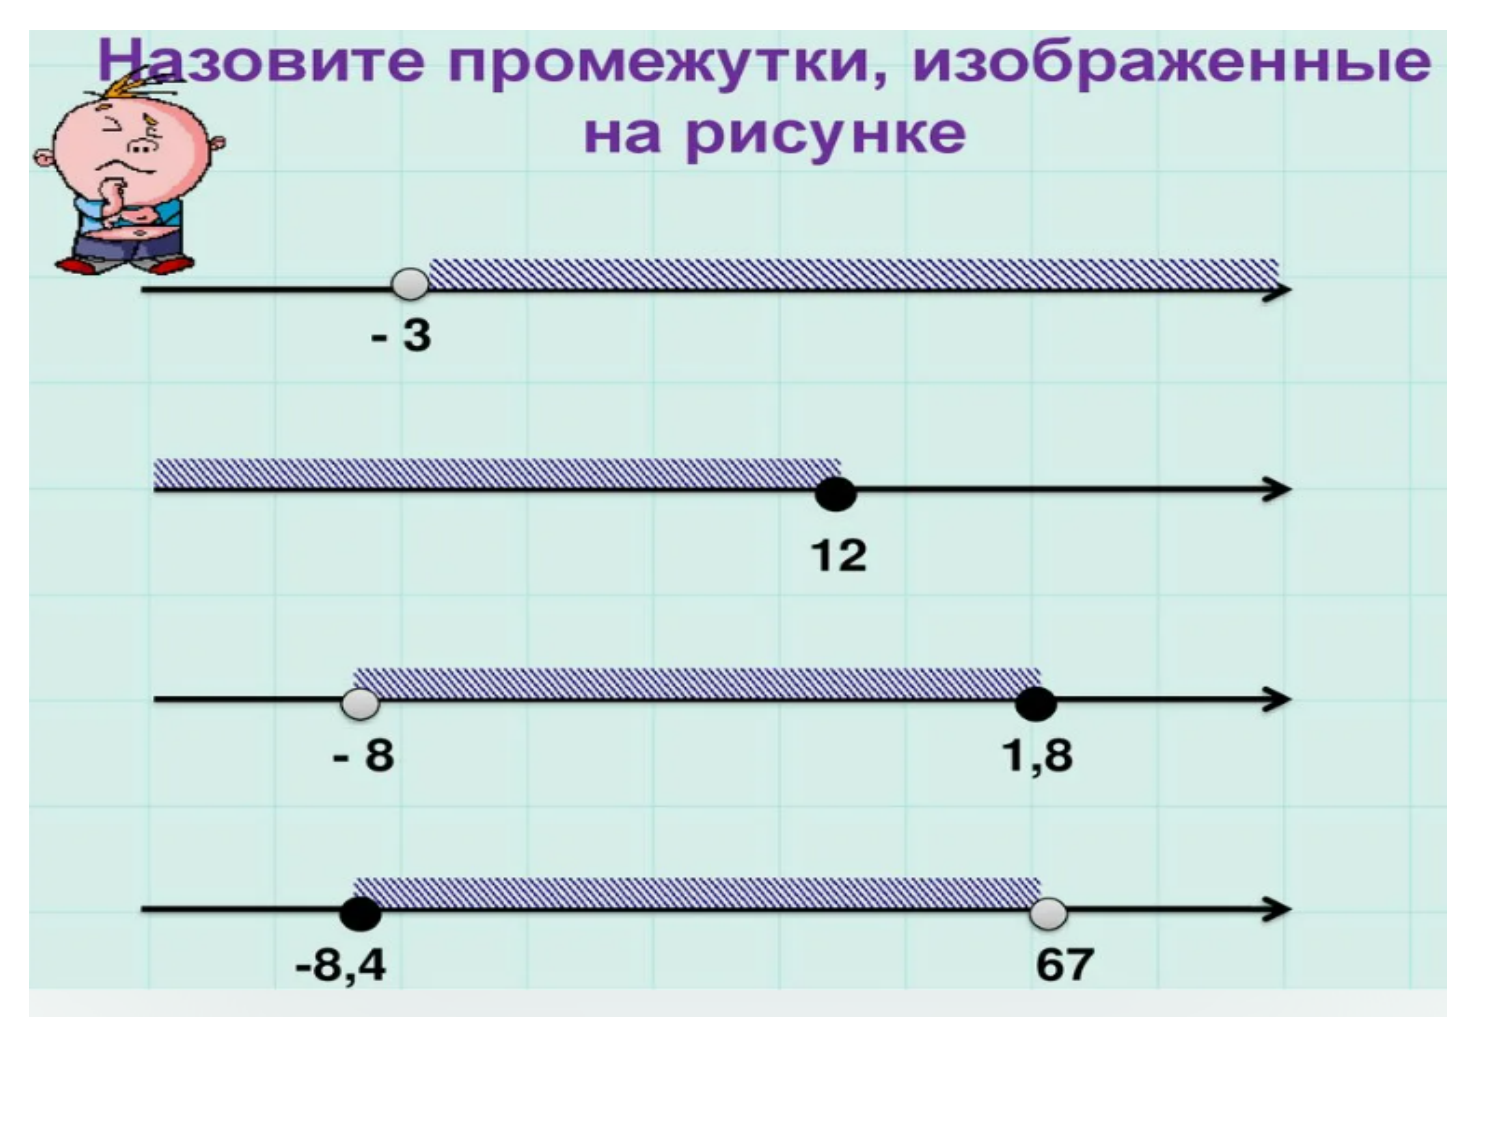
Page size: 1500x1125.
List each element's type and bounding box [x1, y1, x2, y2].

picture [29, 30, 1448, 1018]
